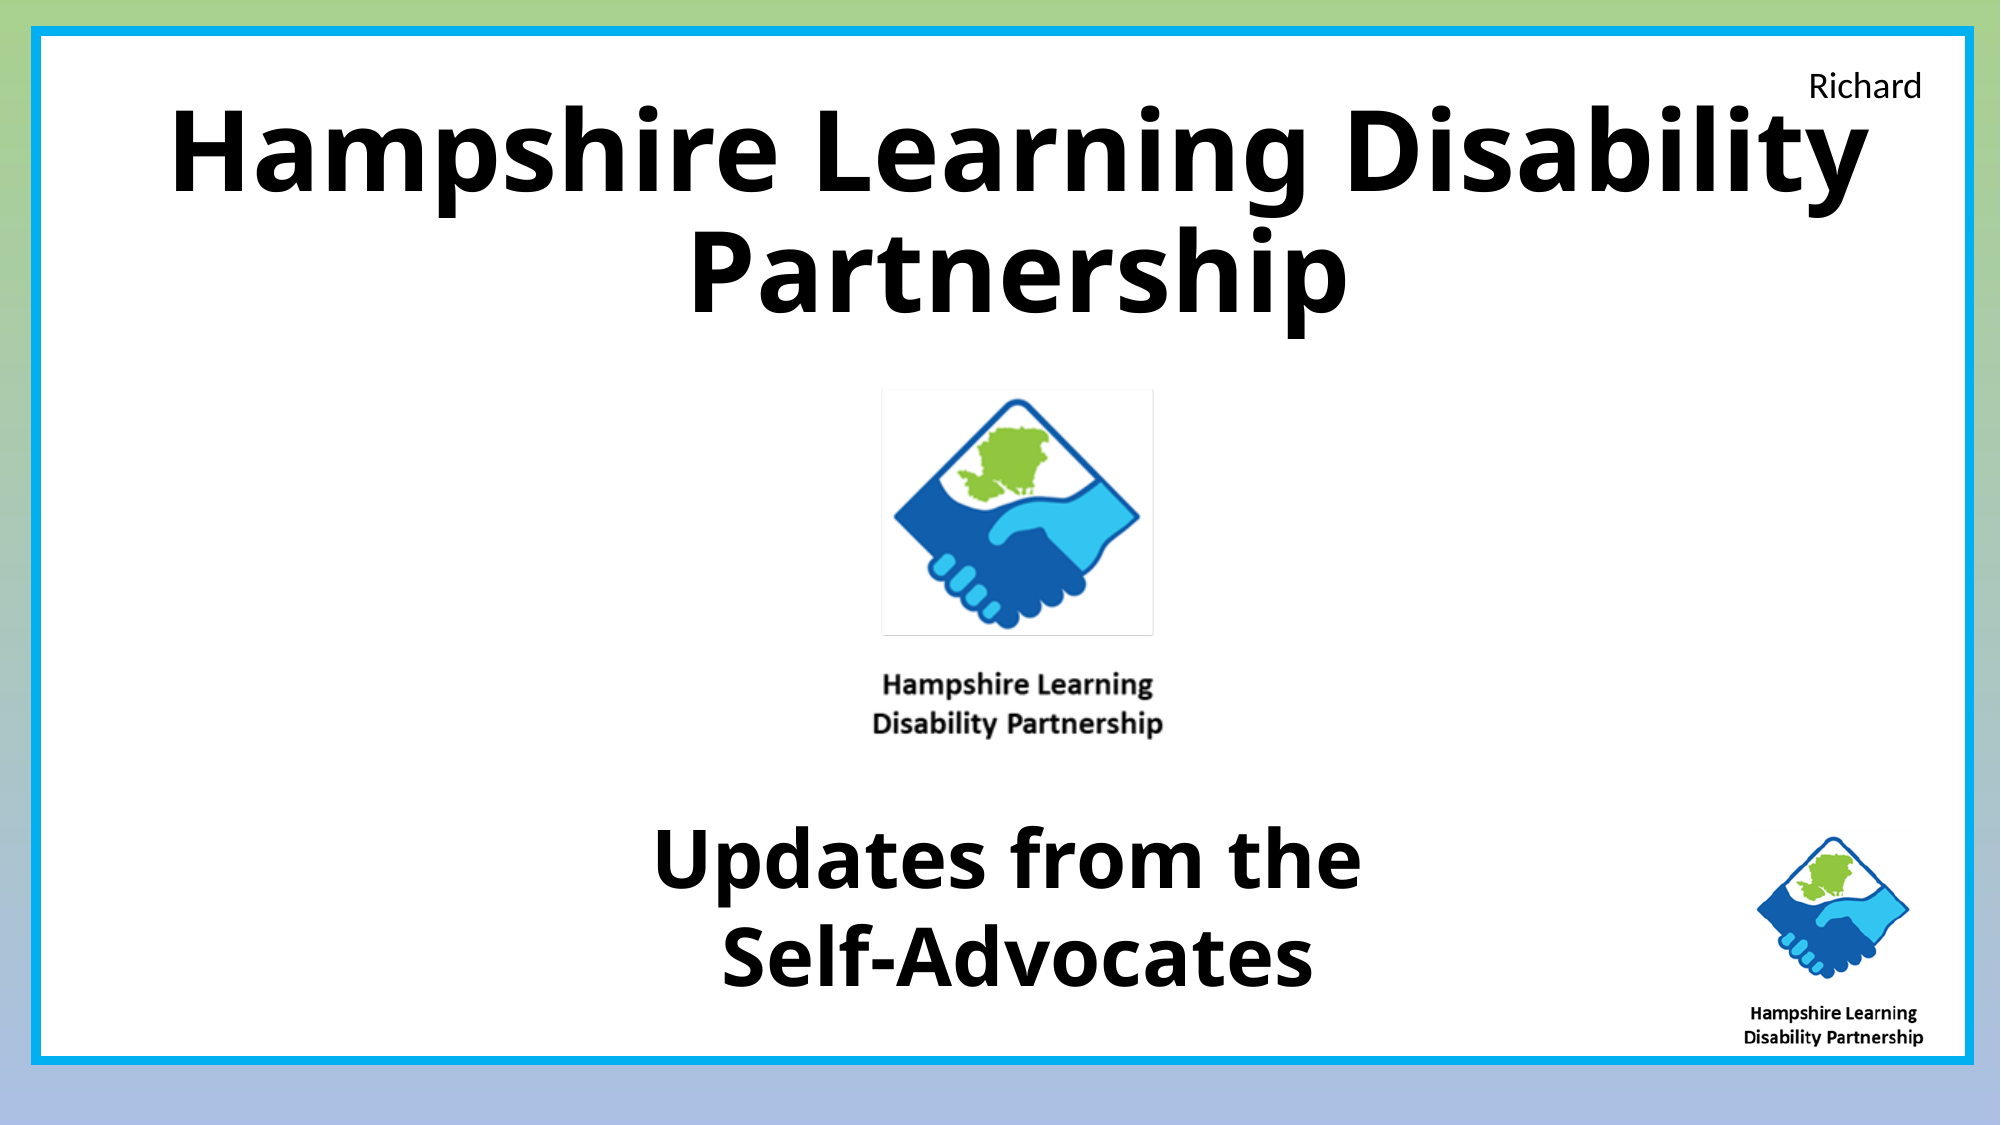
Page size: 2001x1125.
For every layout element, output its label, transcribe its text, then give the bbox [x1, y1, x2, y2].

picture [1703, 830, 1964, 1055]
text_box Richard [1793, 54, 1957, 114]
text_box [35, 30, 1970, 1062]
picture [807, 389, 1230, 763]
text_box Updates from the Self-Advocates [519, 808, 1518, 1012]
text_box Hampshire Learning Disability Partnership [93, 86, 1944, 358]
